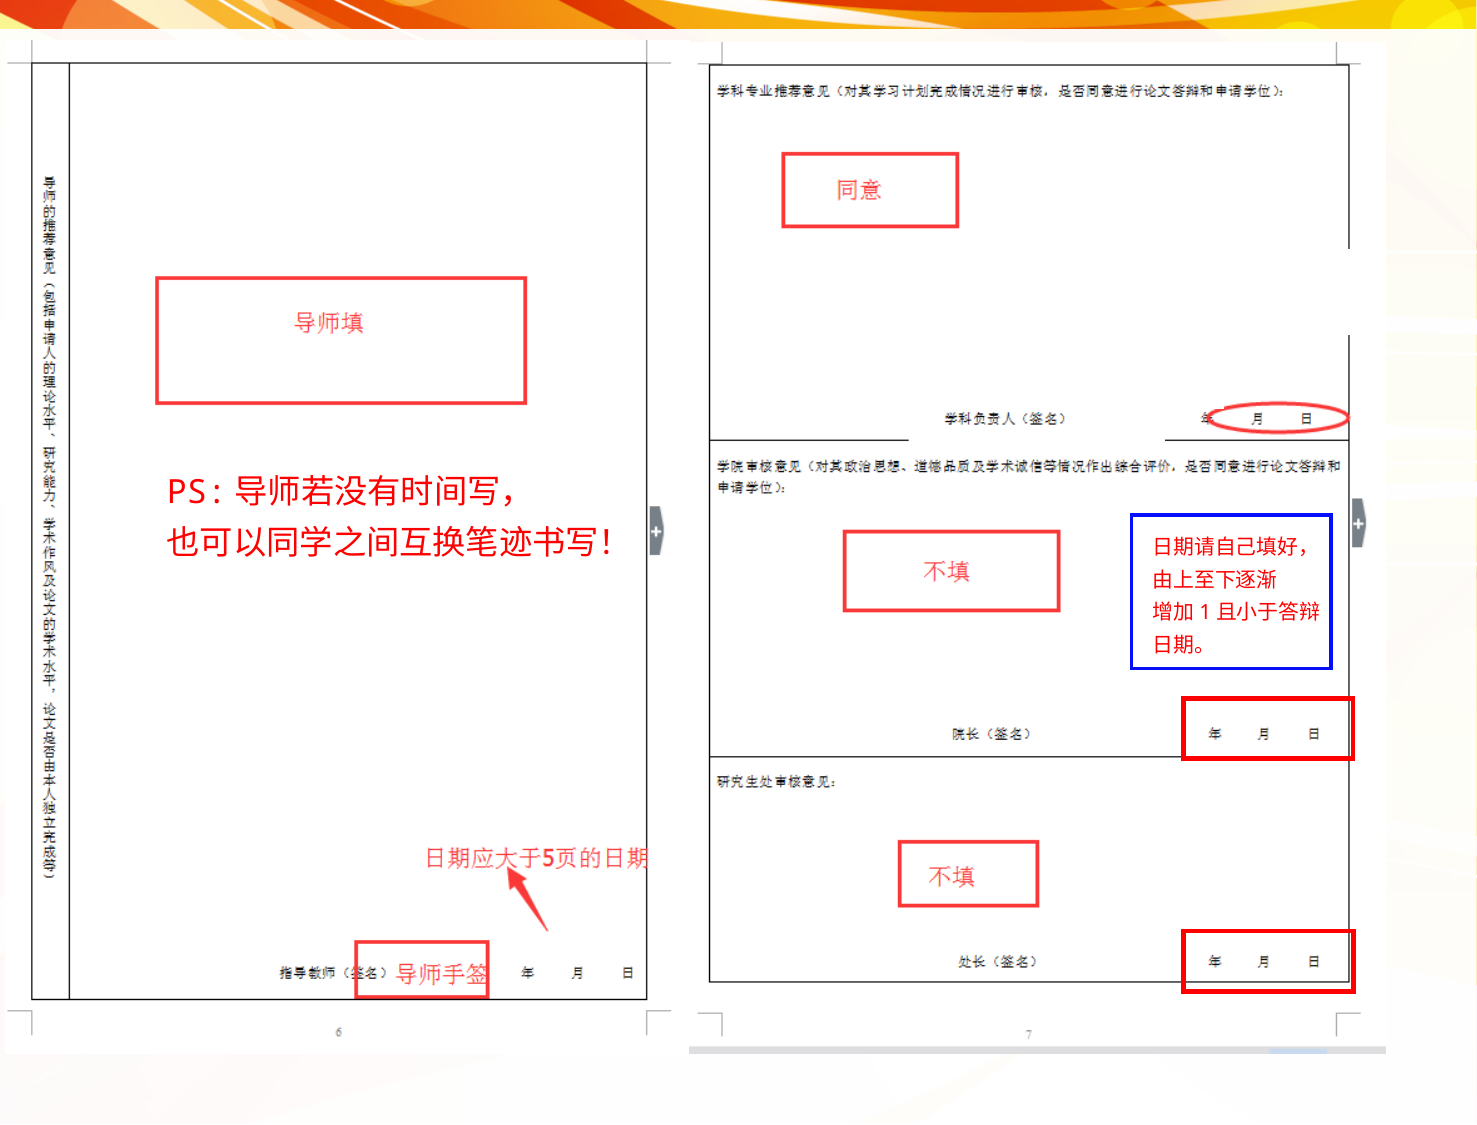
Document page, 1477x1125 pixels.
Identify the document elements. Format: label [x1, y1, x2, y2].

picture [5, 40, 1386, 1054]
picture [0, 0, 1477, 29]
